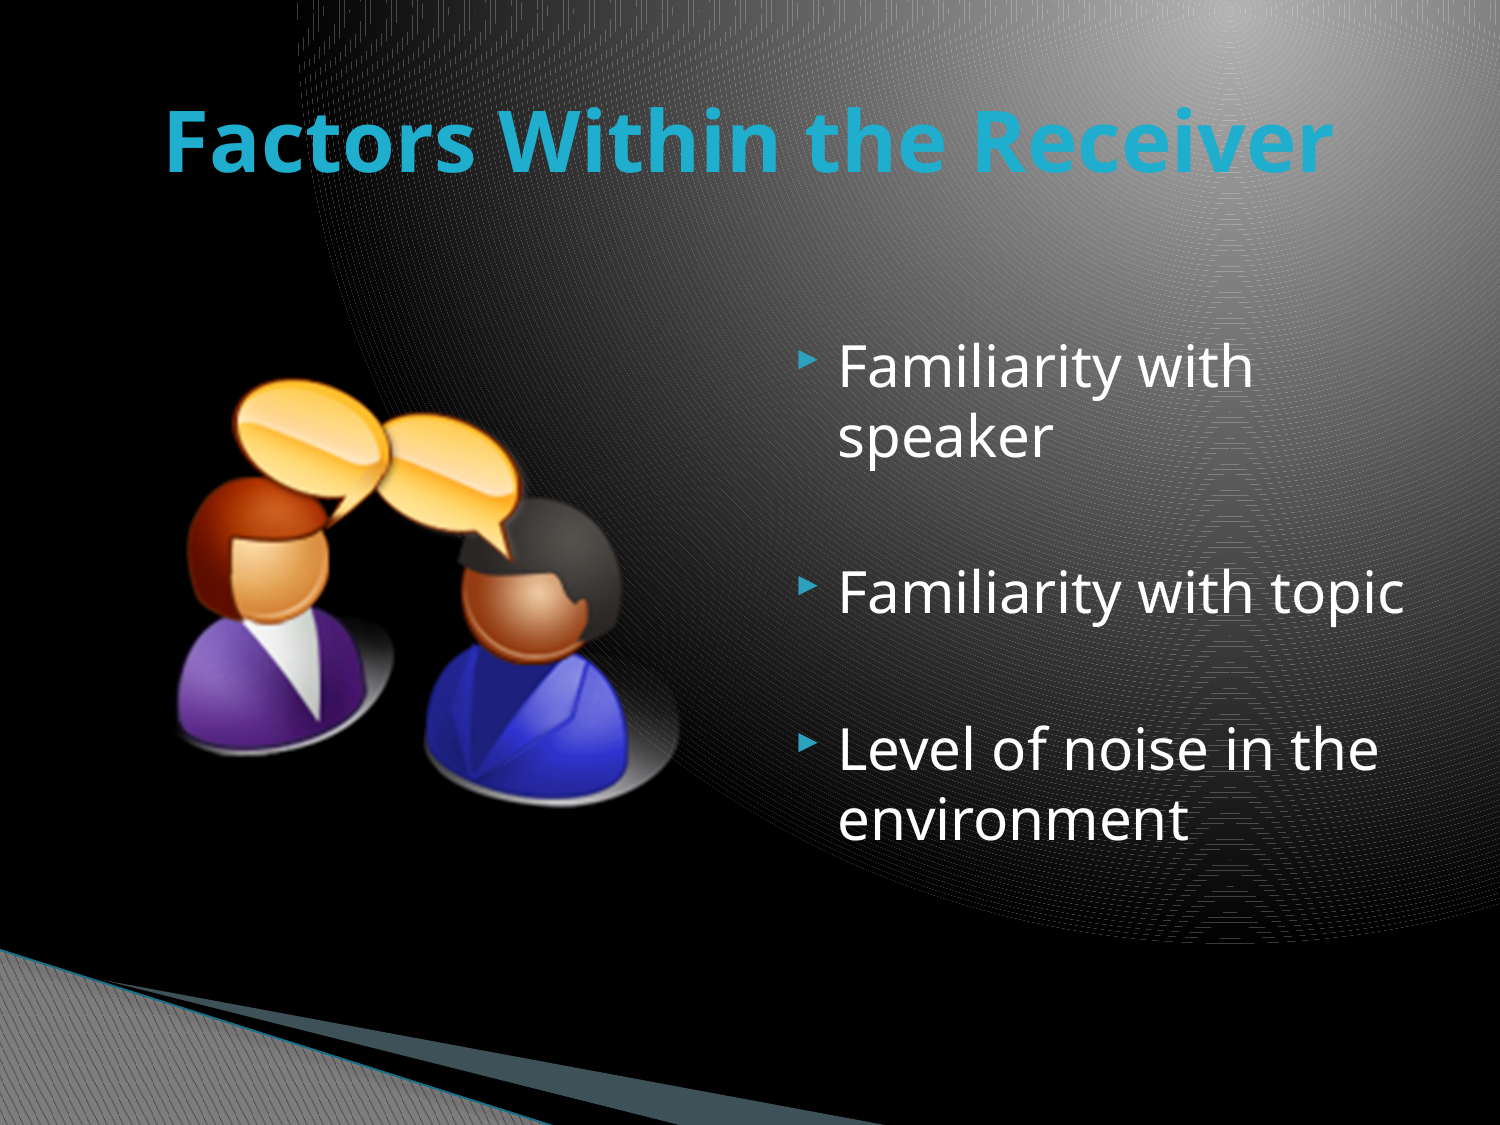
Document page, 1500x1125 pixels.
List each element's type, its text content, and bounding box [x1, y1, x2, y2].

picture [0, 952, 543, 1125]
list Familiarity with speaker Familiarity with topic Level of noise in the environment [762, 243, 1425, 986]
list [172, 337, 684, 848]
title Factors Within the Receiver [75, 45, 1425, 233]
